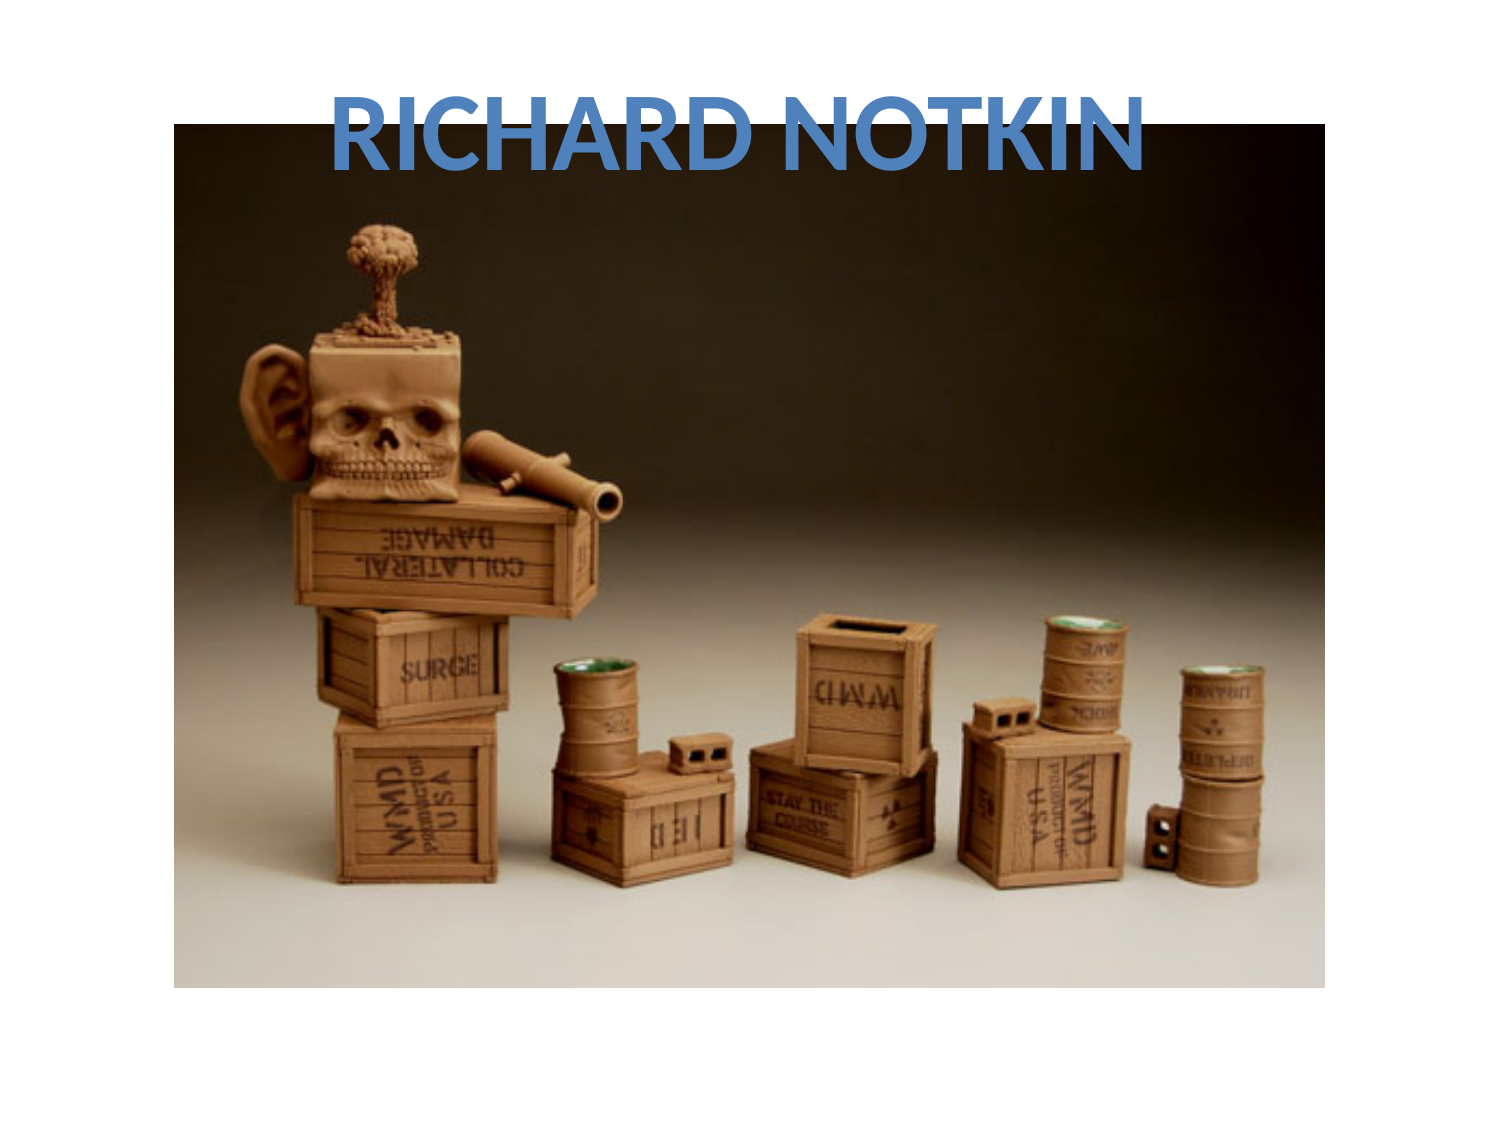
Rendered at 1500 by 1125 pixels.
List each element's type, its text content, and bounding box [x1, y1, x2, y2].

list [174, 124, 1326, 989]
text_box Richard Notkin [313, 49, 1165, 123]
